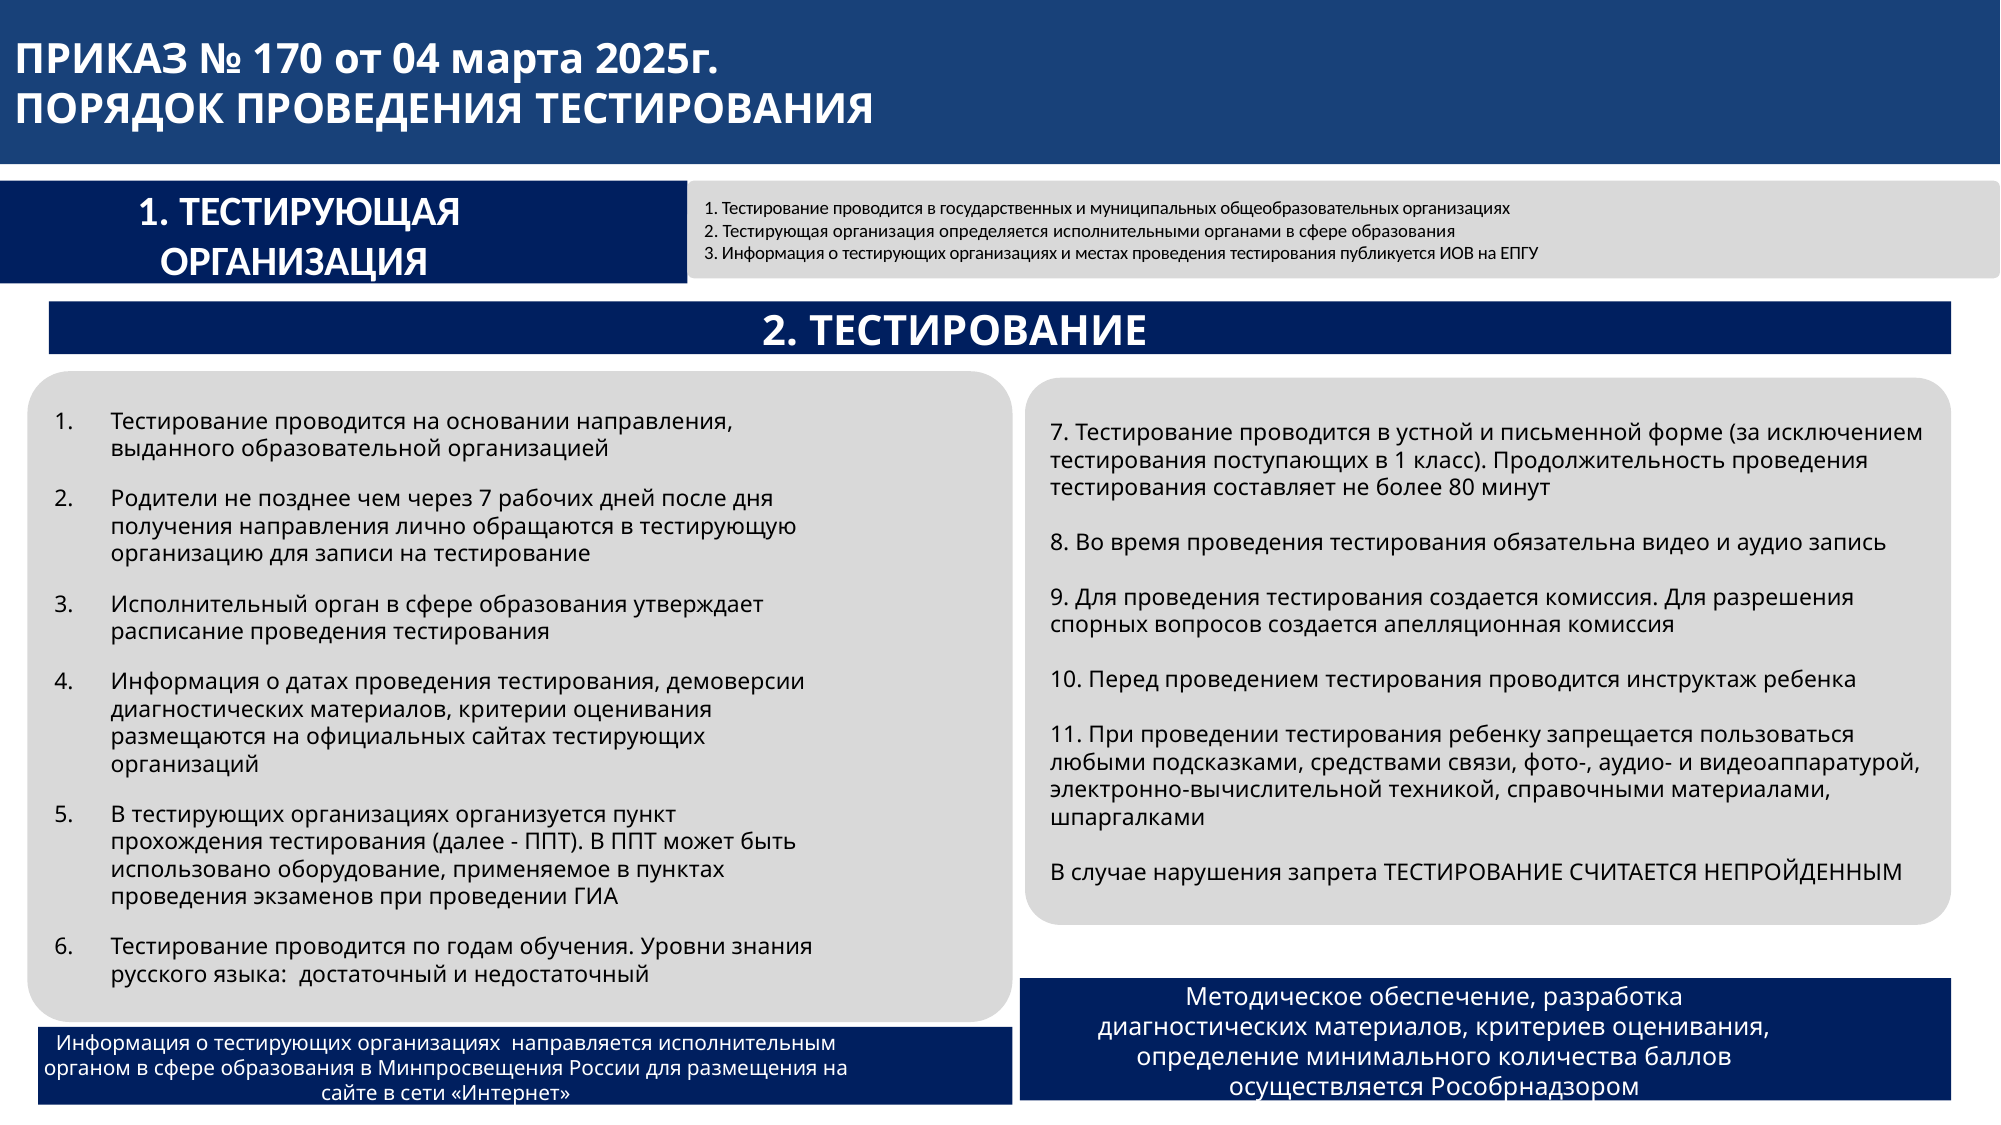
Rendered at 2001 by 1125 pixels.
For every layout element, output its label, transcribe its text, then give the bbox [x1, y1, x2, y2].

text_box 1. ТЕСТИРУЮЩАЯ ОРГАНИЗАЦИЯ [0, 180, 688, 284]
text_box Информация о тестирующих организациях направляется исполнительным органом в сфере образования в Минпросвещения России для размещения на сайте в сети «Интернет» [38, 1026, 1013, 1105]
text_box Тестирование проводится на основании направления, выданного образовательной организацией Родители не позднее чем через 7 рабочих дней после дня получения направления лично обращаются в тестирующую организацию для записи на тестирование Исполнительный орган в сфере образования утверждает расписание проведения тестирования Информация о датах проведения тестирования, демоверсии диагностических материалов, критерии оценивания размещаются на официальных сайтах тестирующих организаций В тестирующих организациях организуется пункт прохождения тестирования (далее - ППТ). В ППТ может быть использовано оборудование, применяемое в пунктах проведения экзаменов при проведении ГИА Тестирование проводится по годам обучения. Уровни знания русского языка: достаточный и недостаточный [27, 371, 1013, 1023]
text_box 1. Тестирование проводится в государственных и муниципальных общеобразовательных организациях 2. Тестирующая организация определяется исполнительными органами в сфере образования 3. Информация о тестирующих организациях и местах проведения тестирования публикуется ИОВ на ЕПГУ [687, 180, 2000, 279]
text_box 2. ТЕСТИРОВАНИЕ [48, 301, 1952, 355]
text_box 7. Тестирование проводится в устной и письменной форме (за исключением тестирования поступающих в 1 класс). Продолжительность проведения тестирования составляет не более 80 минут 8. Во время проведения тестирования обязательна видео и аудио запись 9. Для проведения тестирования создается комиссия. Для разрешения спорных вопросов создается апелляционная комиссия 10. Перед проведением тестирования проводится инструктаж ребенка 11. При проведении тестирования ребенку запрещается пользоваться любыми подсказками, средствами связи, фото-, аудио- и видеоаппаратурой, электронно-вычислительной техникой, справочными материалами, шпаргалками В случае нарушения запрета ТЕСТИРОВАНИЕ СЧИТАЕТСЯ НЕПРОЙДЕННЫМ [1025, 377, 1952, 925]
text_box ПРИКАЗ № 170 от 04 марта 2025г. ПОРЯДОК ПРОВЕДЕНИЯ ТЕСТИРОВАНИЯ [0, 0, 2000, 165]
text_box Методическое обеспечение, разработка диагностических материалов, критериев оценивания, определение минимального количества баллов осуществляется Рособрнадзором [1019, 978, 1952, 1101]
